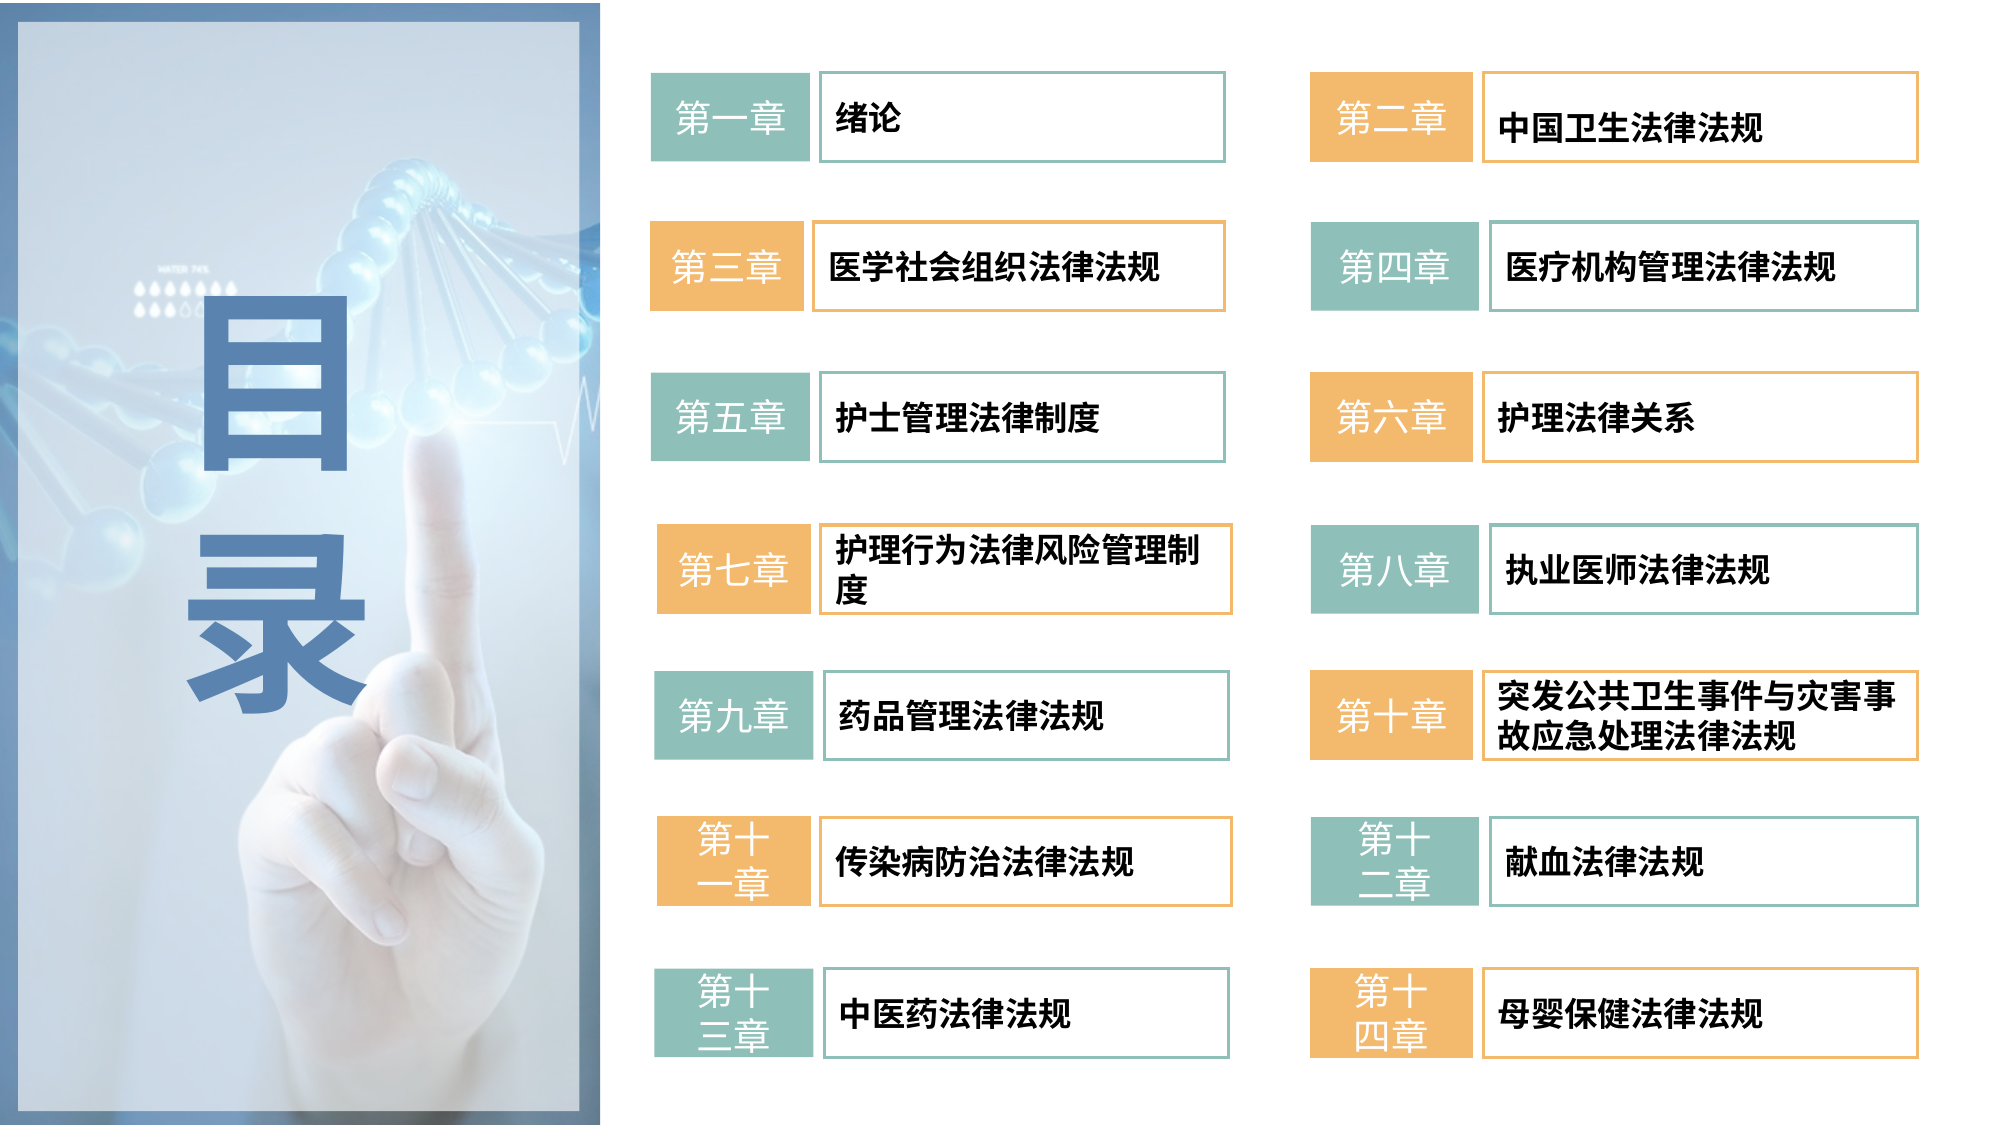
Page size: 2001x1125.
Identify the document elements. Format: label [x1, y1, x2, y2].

text_box [657, 525, 1232, 614]
text_box [1310, 968, 1918, 1058]
text_box [1310, 222, 1918, 311]
text_box [654, 968, 1229, 1058]
text_box [1310, 671, 1918, 760]
text_box [650, 72, 1225, 162]
text_box [650, 372, 1225, 462]
text_box [654, 671, 1229, 760]
text_box [1310, 372, 1918, 462]
text_box [650, 222, 1225, 311]
picture [0, 3, 601, 1125]
text_box [1310, 817, 1918, 906]
text_box [657, 817, 1232, 906]
text_box [1310, 72, 1918, 162]
text_box [1310, 525, 1918, 614]
